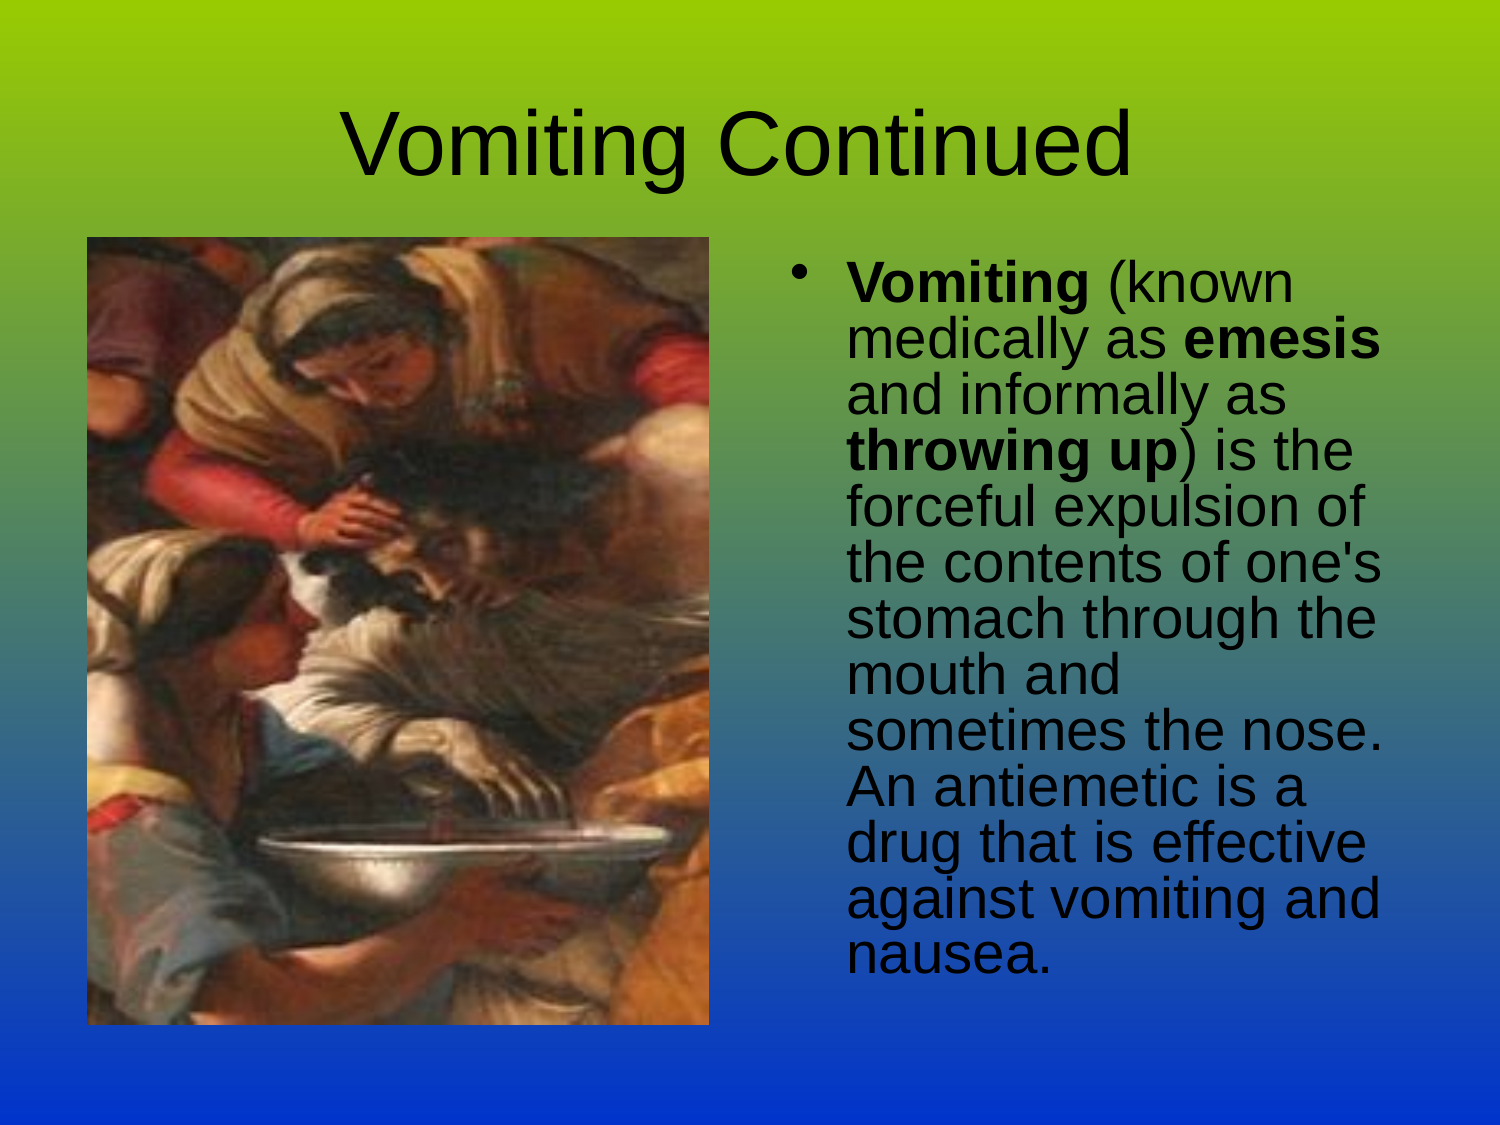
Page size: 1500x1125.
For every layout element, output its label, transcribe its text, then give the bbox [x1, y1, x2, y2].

title Vomiting Continued [74, 44, 1426, 233]
picture [87, 237, 709, 1026]
list Vomiting (known medically as emesis and informally as throwing up) is the forceful expulsion of the contents of one's stomach through the mouth and sometimes the nose. An antiemetic is a drug that is effective against vomiting and nausea. [774, 249, 1426, 1018]
